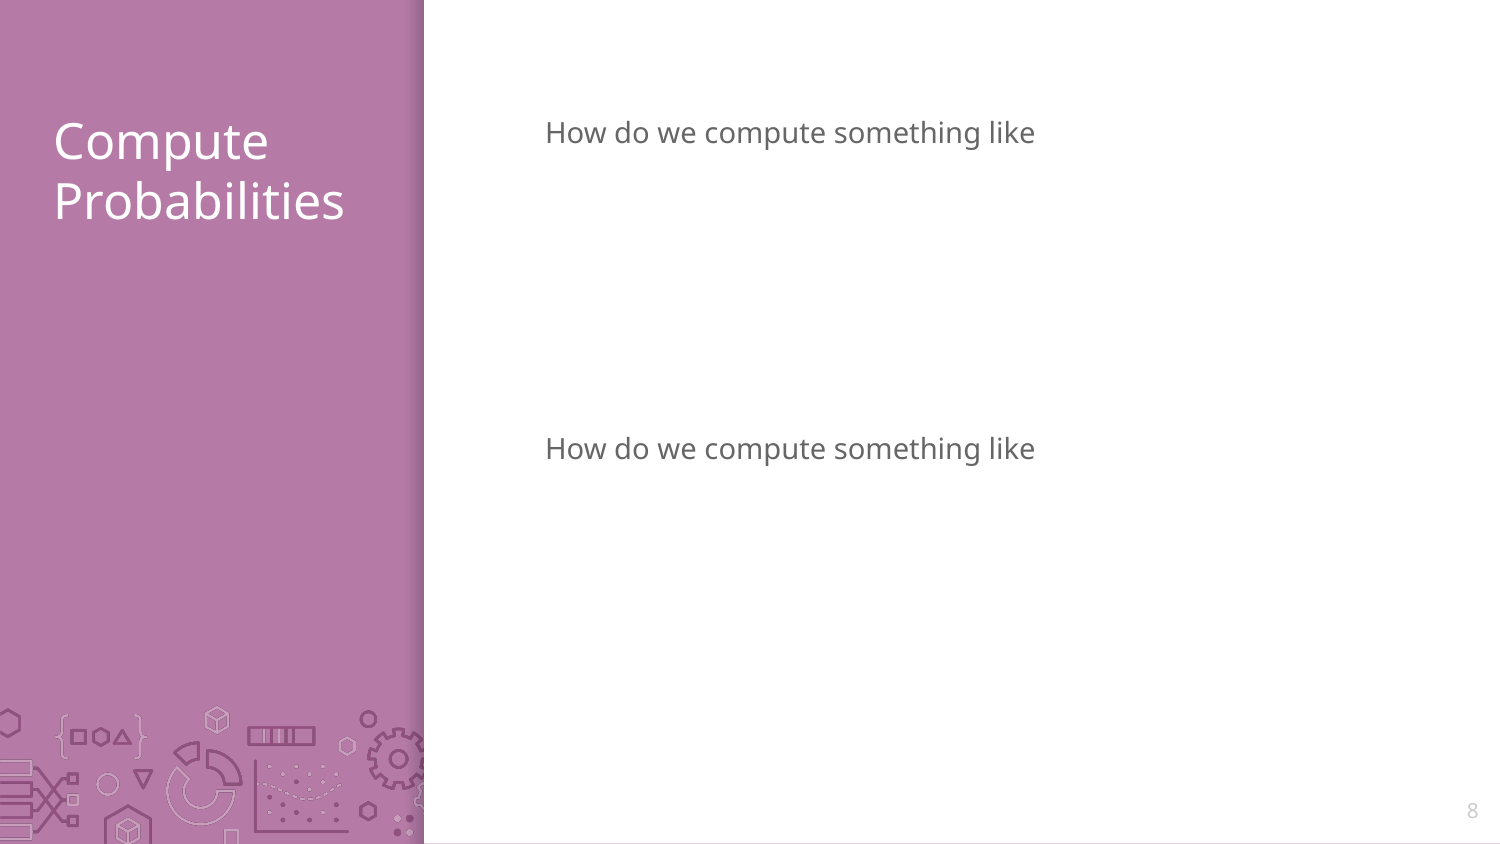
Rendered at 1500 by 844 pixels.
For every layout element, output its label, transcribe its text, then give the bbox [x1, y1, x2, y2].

picture [0, 701, 424, 844]
slide_number 8 [1403, 779, 1494, 844]
title Compute Probabilities [38, 94, 375, 748]
